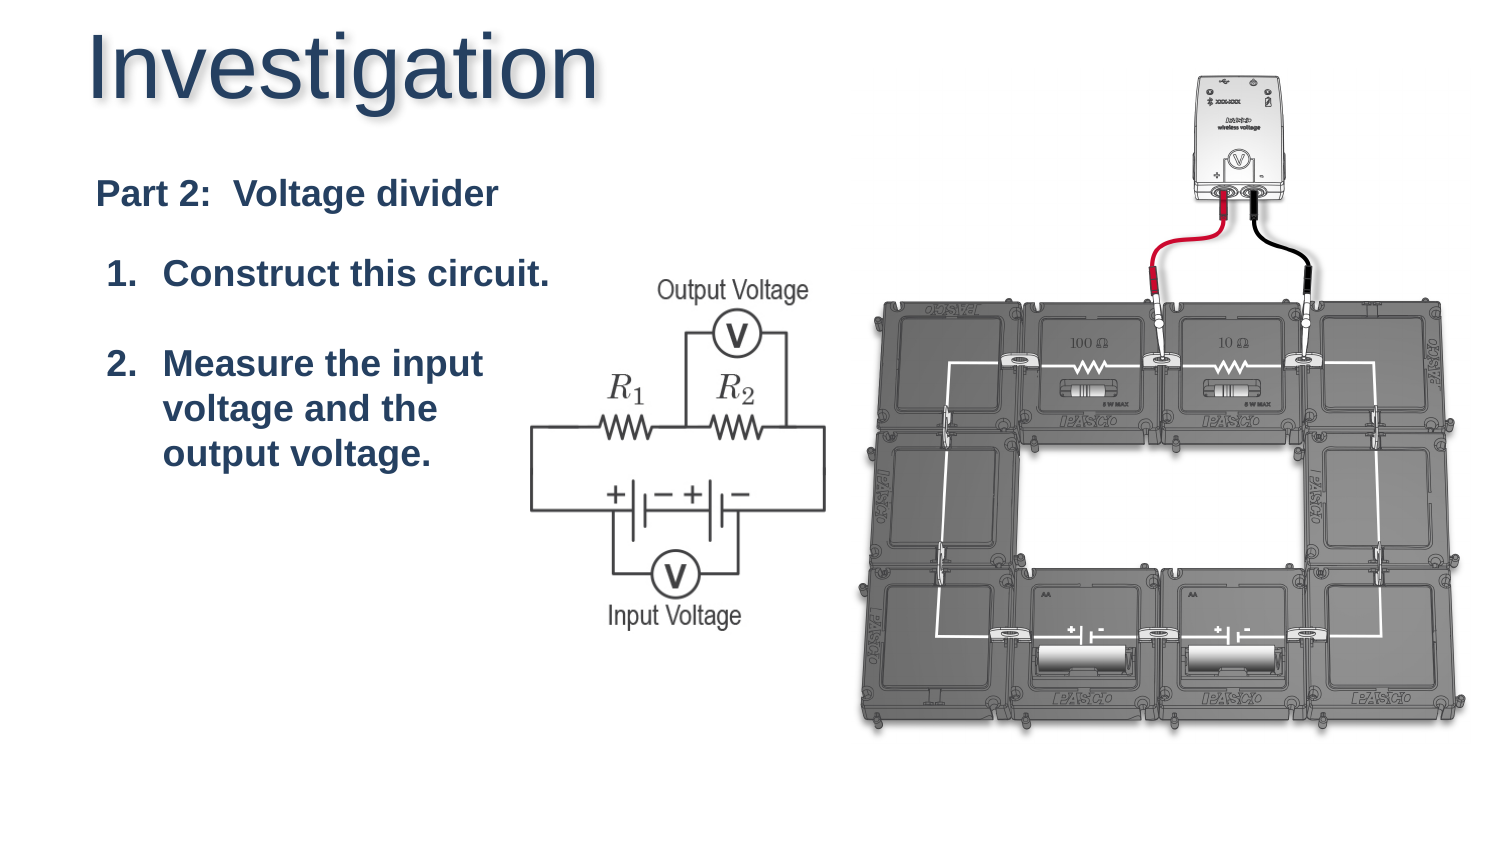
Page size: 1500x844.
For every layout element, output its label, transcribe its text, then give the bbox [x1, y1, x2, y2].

text_box Part 2: Voltage divider [80, 192, 542, 222]
picture [850, 68, 1471, 745]
picture [521, 271, 834, 640]
text_box Construct this circuit. Measure the input voltage and the output voltage. [91, 241, 570, 527]
text_box Investigation [70, 0, 638, 185]
